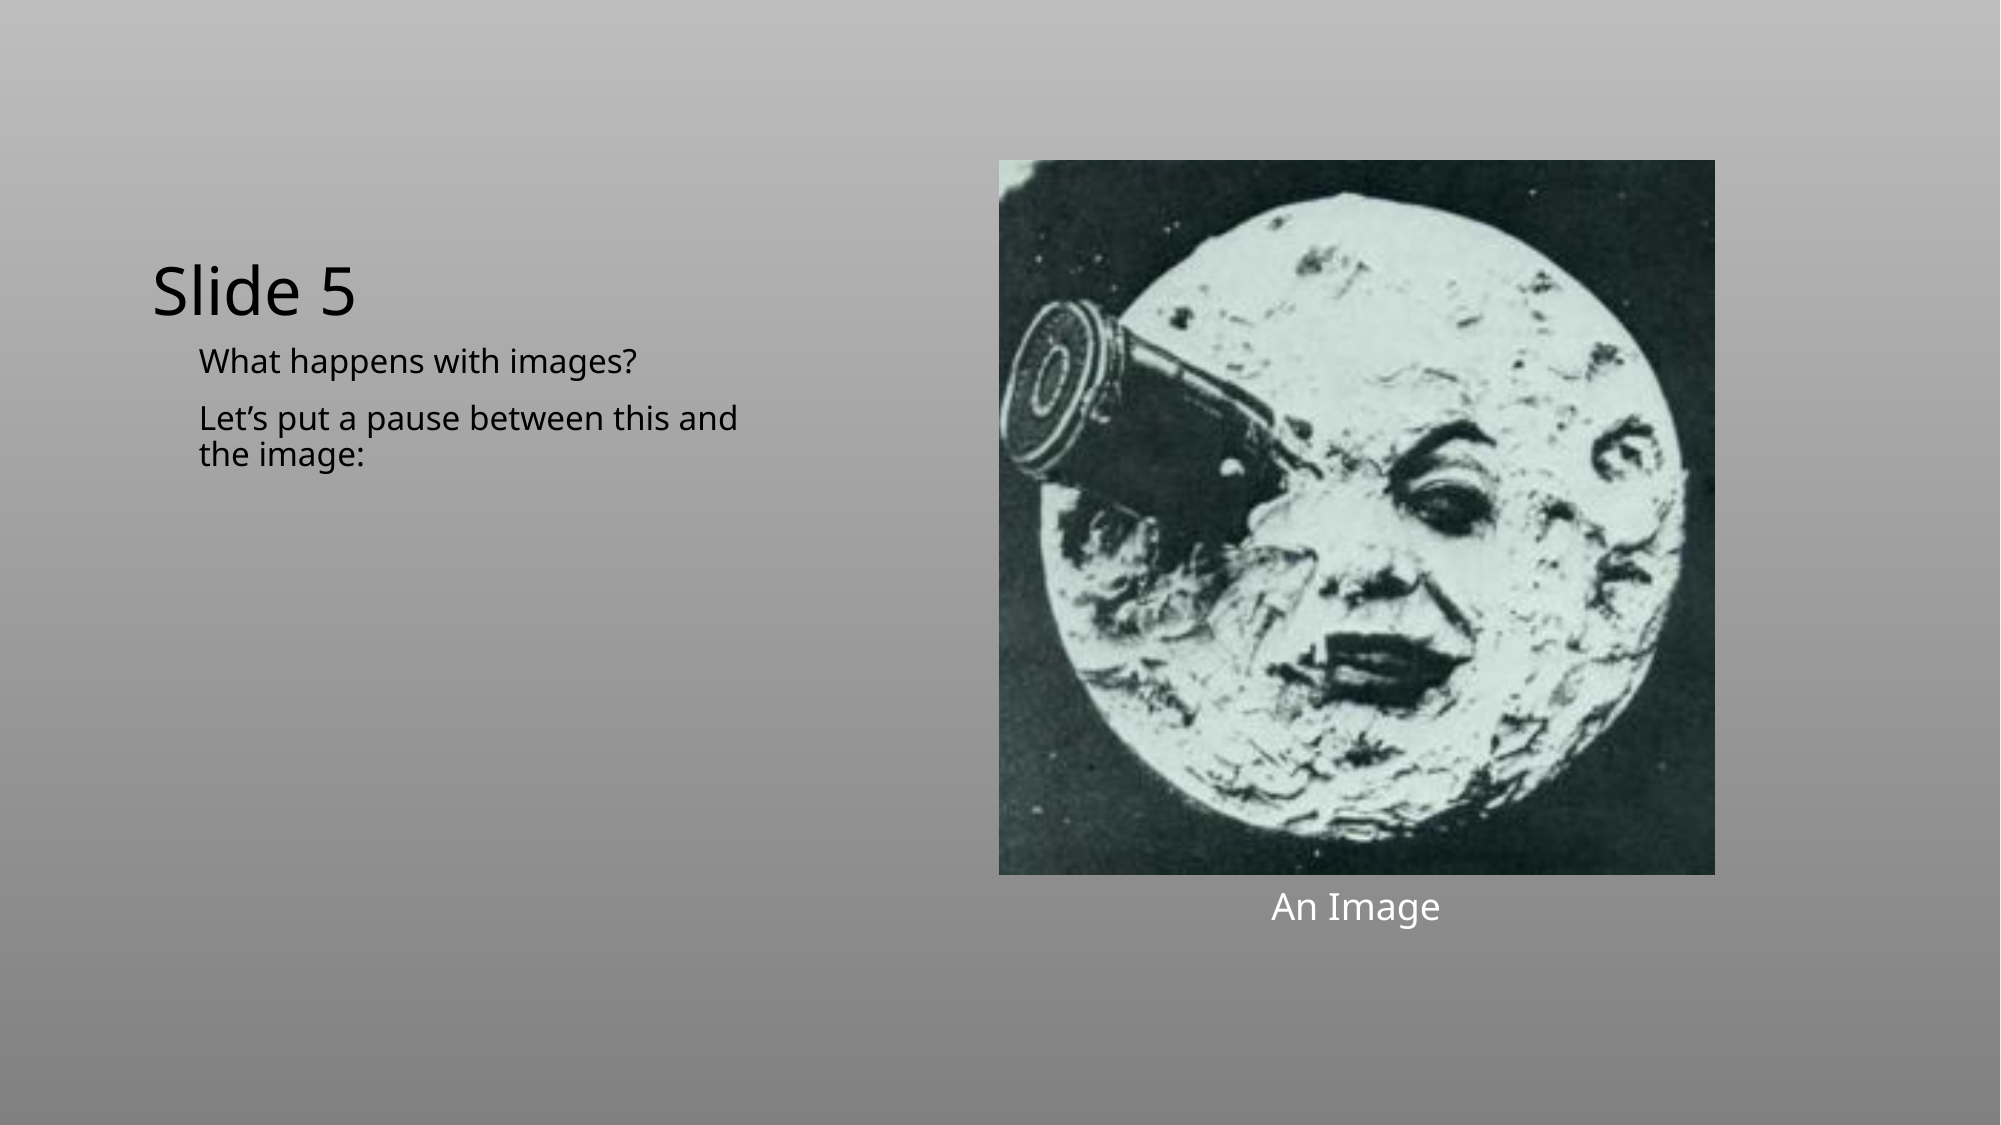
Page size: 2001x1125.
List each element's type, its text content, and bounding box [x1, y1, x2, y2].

picture [0, 0, 2001, 1125]
list What happens with images? Let’s put a pause between this and the image: [183, 337, 783, 963]
text_box An Image [849, 875, 1863, 959]
title Slide 5 [137, 75, 783, 338]
